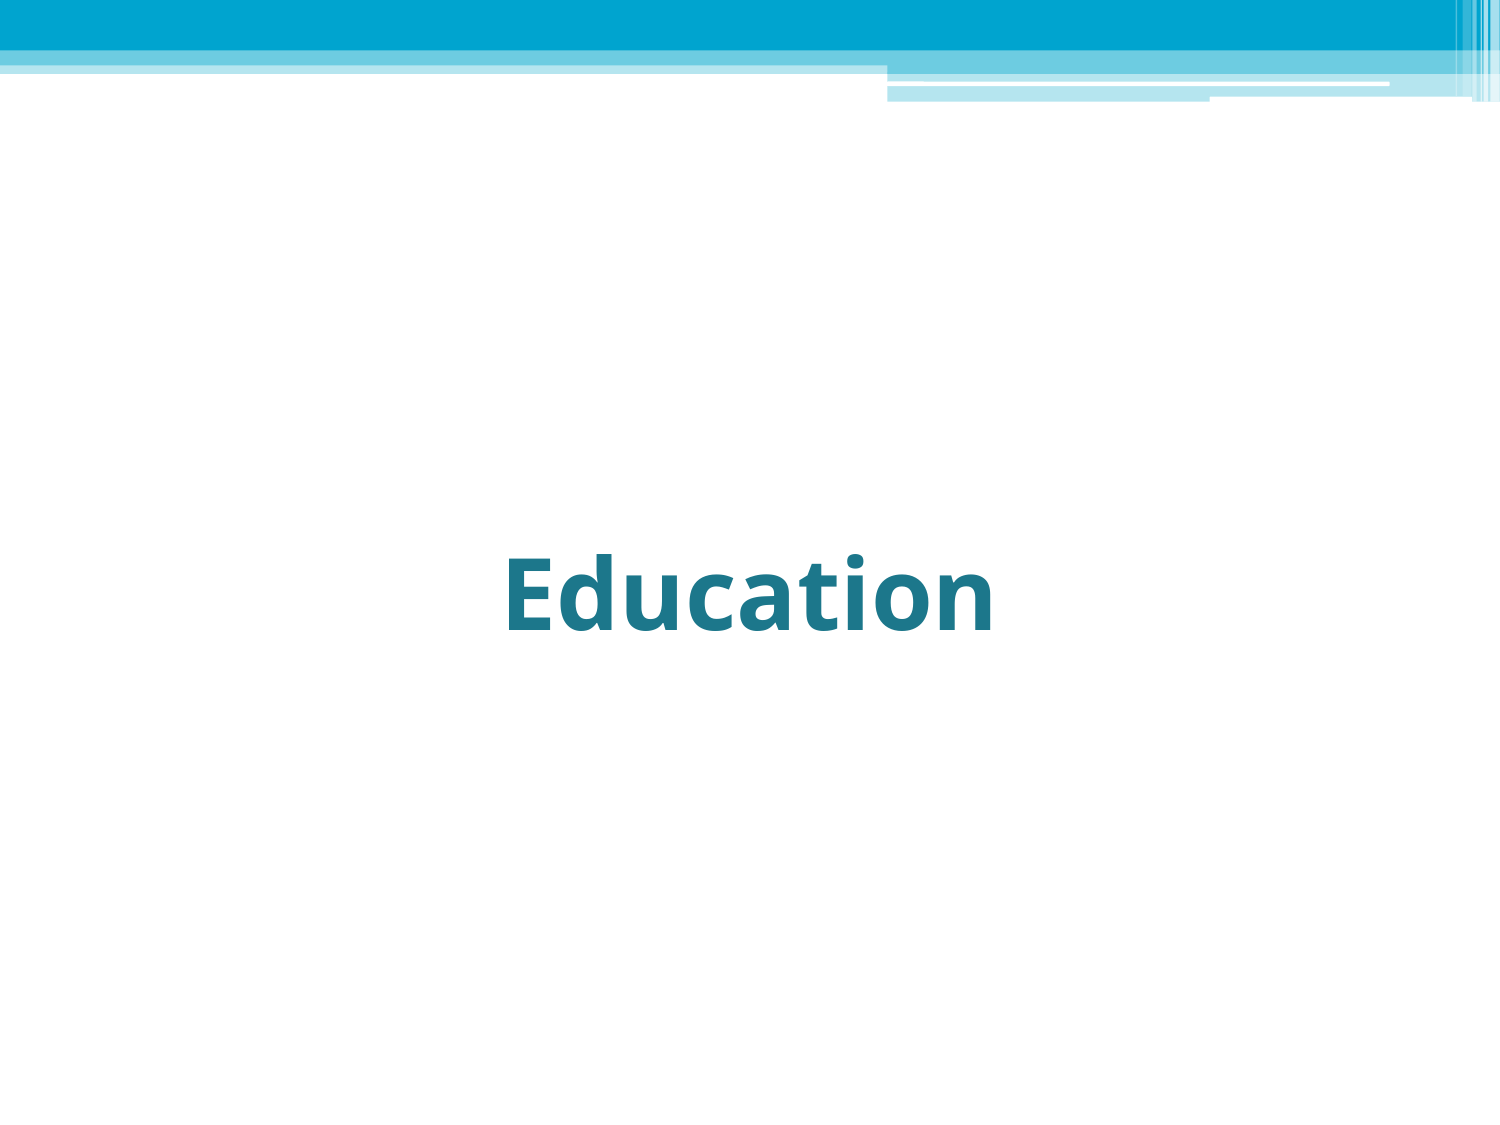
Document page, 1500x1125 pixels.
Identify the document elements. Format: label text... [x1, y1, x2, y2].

title Education [212, 525, 1288, 658]
